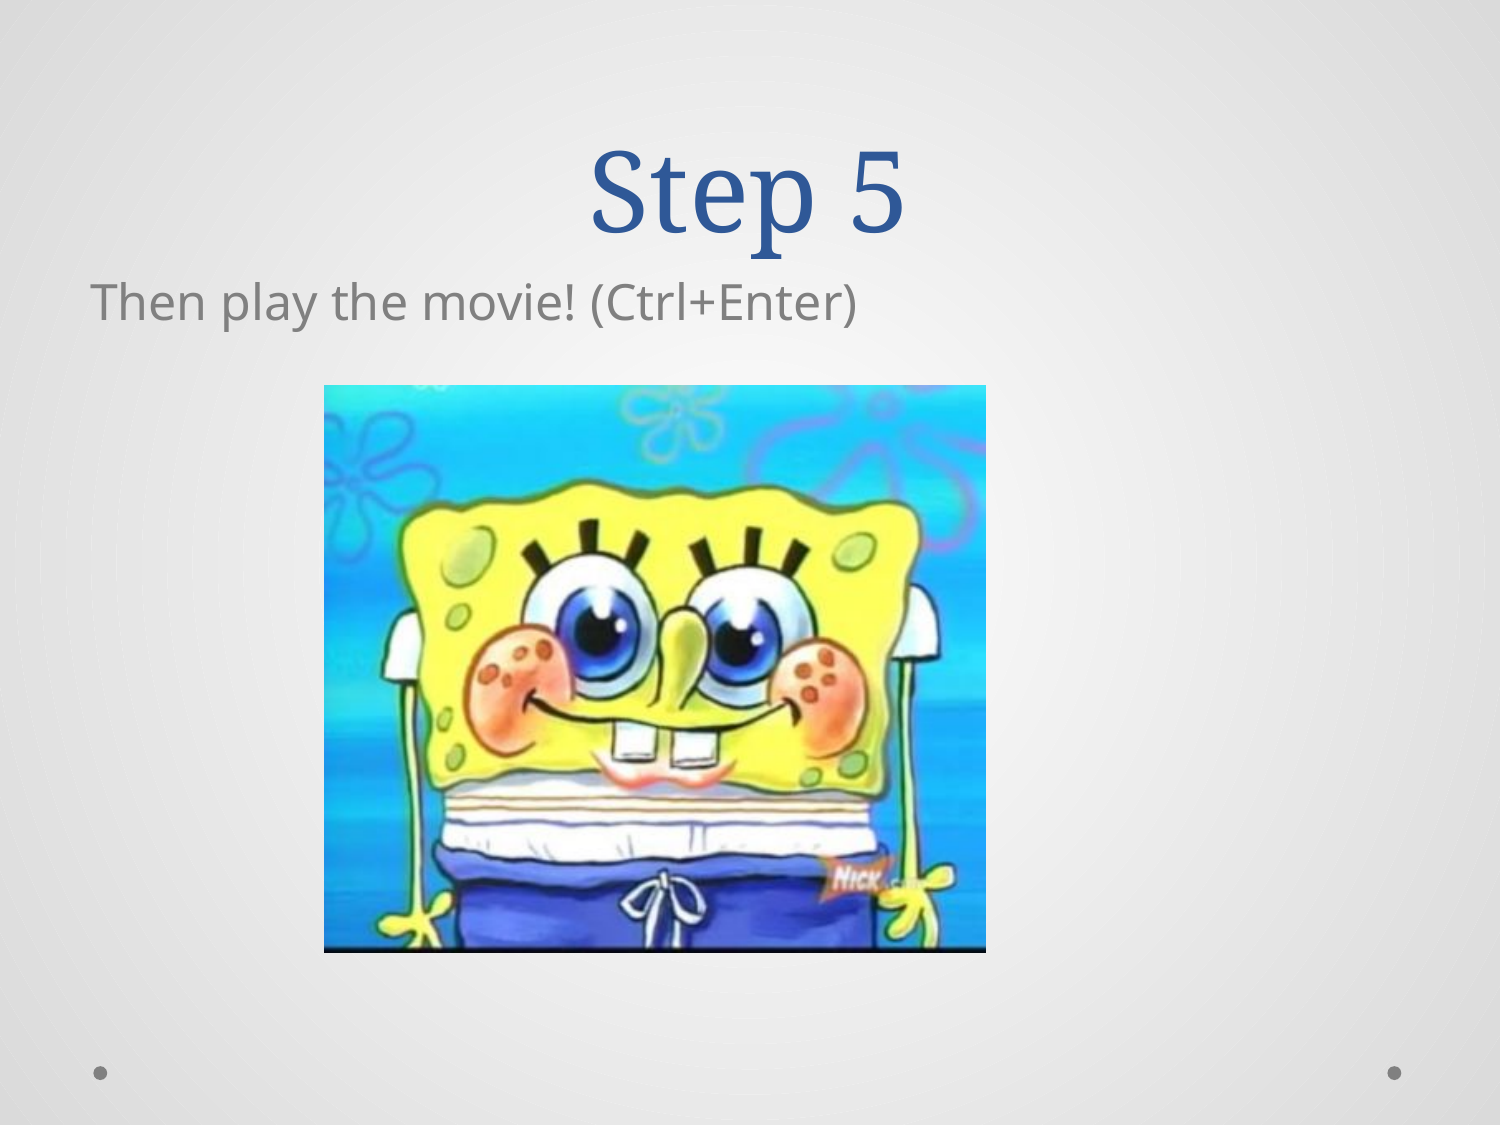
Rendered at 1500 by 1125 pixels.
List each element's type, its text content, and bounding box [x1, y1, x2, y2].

list Then play the movie! (Ctrl+Enter) [75, 262, 1425, 1005]
title Step 5 [75, 0, 1425, 262]
picture [324, 385, 987, 953]
